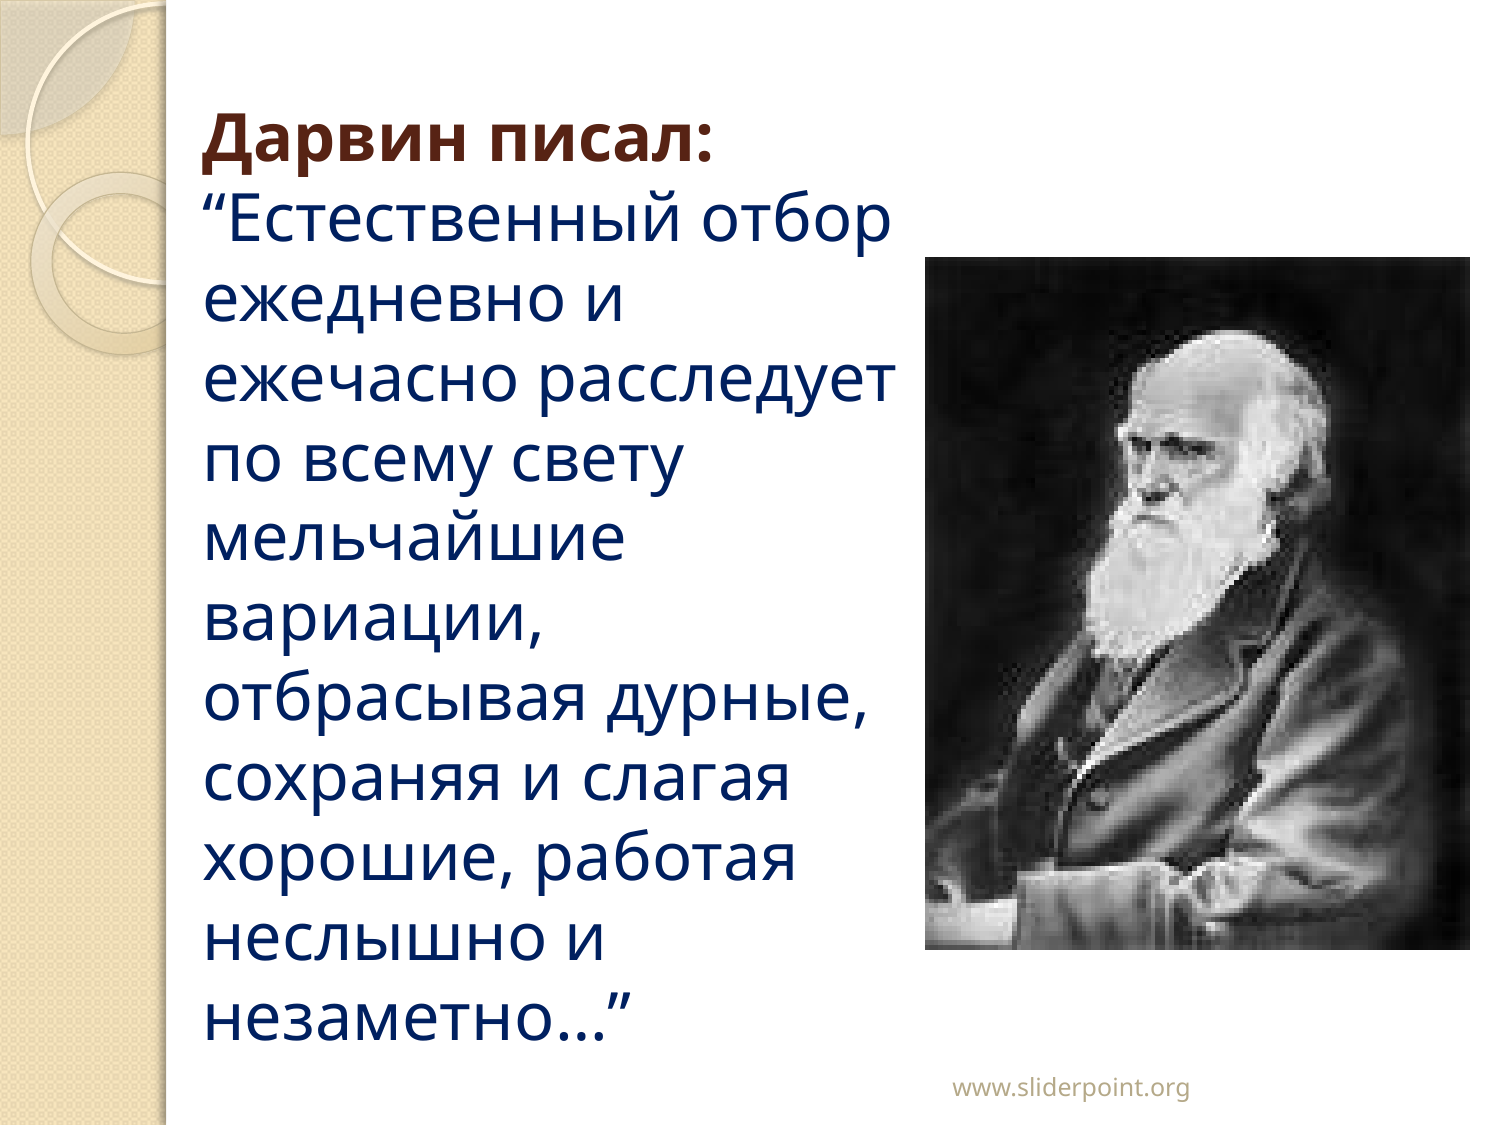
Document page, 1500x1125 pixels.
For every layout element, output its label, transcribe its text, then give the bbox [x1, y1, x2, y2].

title Дарвин писал: “Естественный отбор ежедневно и ежечасно расследует по всему свету мельчайшие вариации, отбрасывая дурные, сохраняя и слагая хорошие, работая неслышно и незаметно…” [187, 480, 918, 668]
footer www.sliderpoint.org [937, 1034, 1413, 1113]
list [925, 257, 1470, 950]
